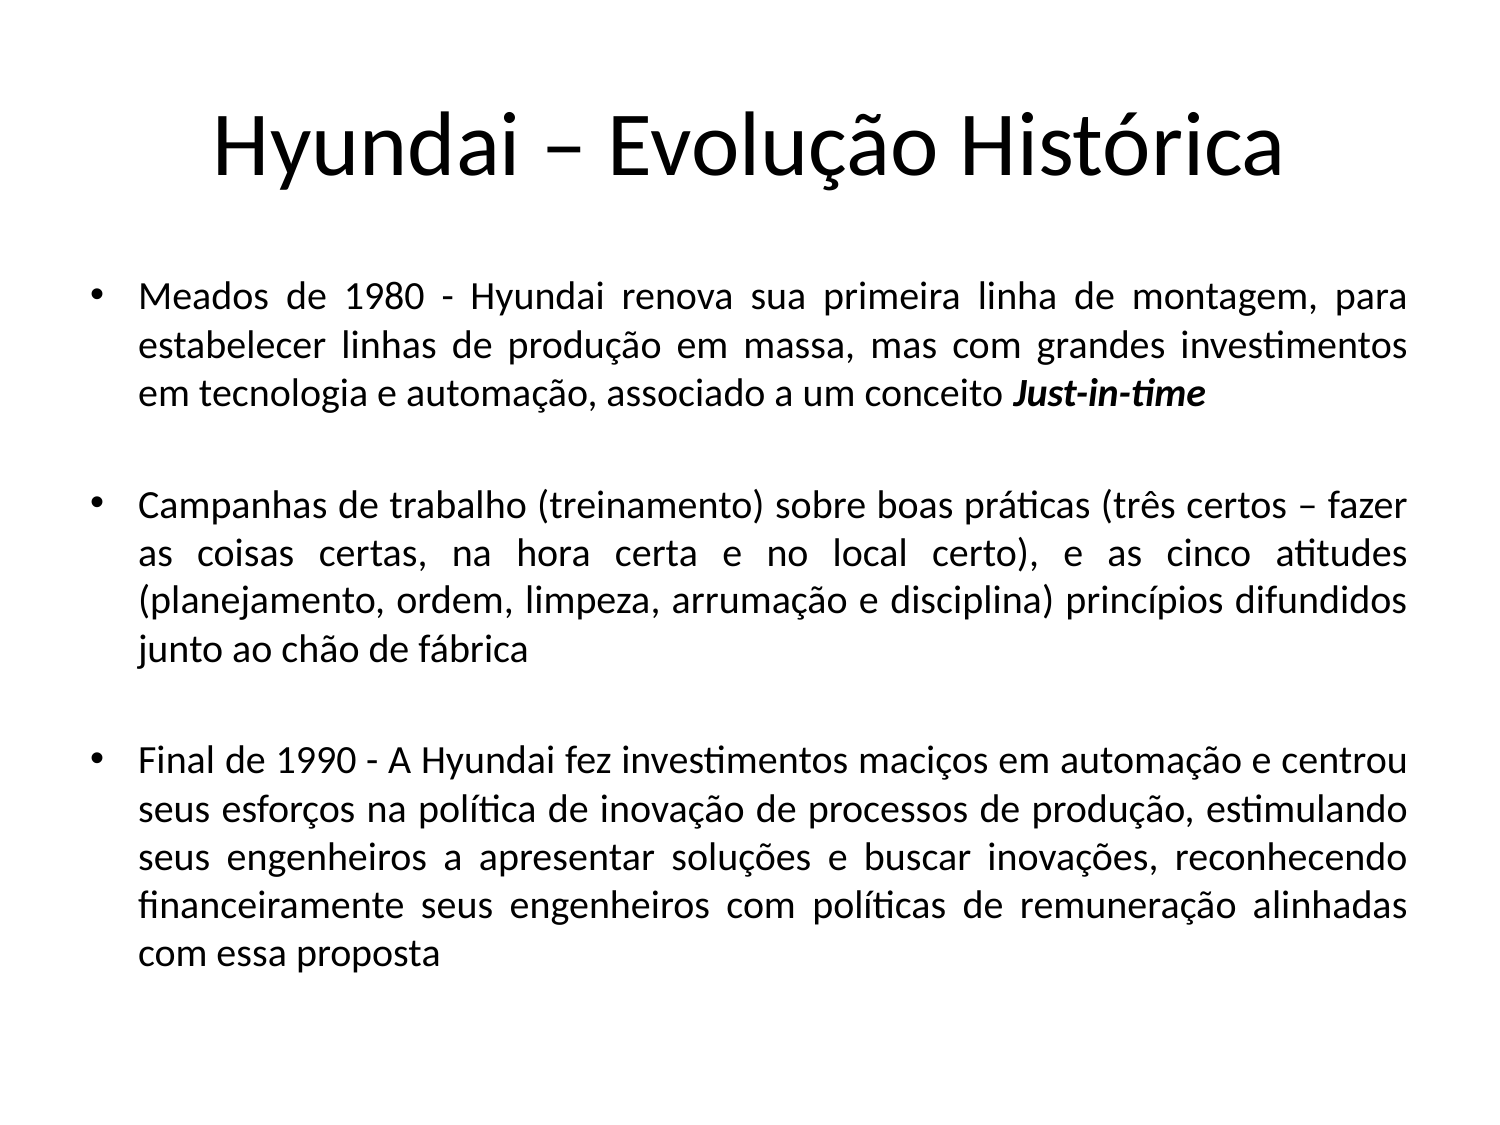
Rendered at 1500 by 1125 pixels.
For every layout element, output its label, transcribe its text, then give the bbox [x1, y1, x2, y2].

title Hyundai – Evolução Histórica [75, 45, 1425, 233]
list Meados de 1980 - Hyundai renova sua primeira linha de montagem, para estabelecer linhas de produção em massa, mas com grandes investimentos em tecnologia e automação, associado a um conceito Just-in-time Campanhas de trabalho (treinamento) sobre boas práticas (três certos – fazer as coisas certas, na hora certa e no local certo), e as cinco atitudes (planejamento, ordem, limpeza, arrumação e disciplina) princípios difundidos junto ao chão de fábrica Final de 1990 - A Hyundai fez investimentos maciços em automação e centrou seus esforços na política de inovação de processos de produção, estimulando seus engenheiros a apresentar soluções e buscar inovações, reconhecendo financeiramente seus engenheiros com políticas de remuneração alinhadas com essa proposta [75, 262, 1425, 1005]
